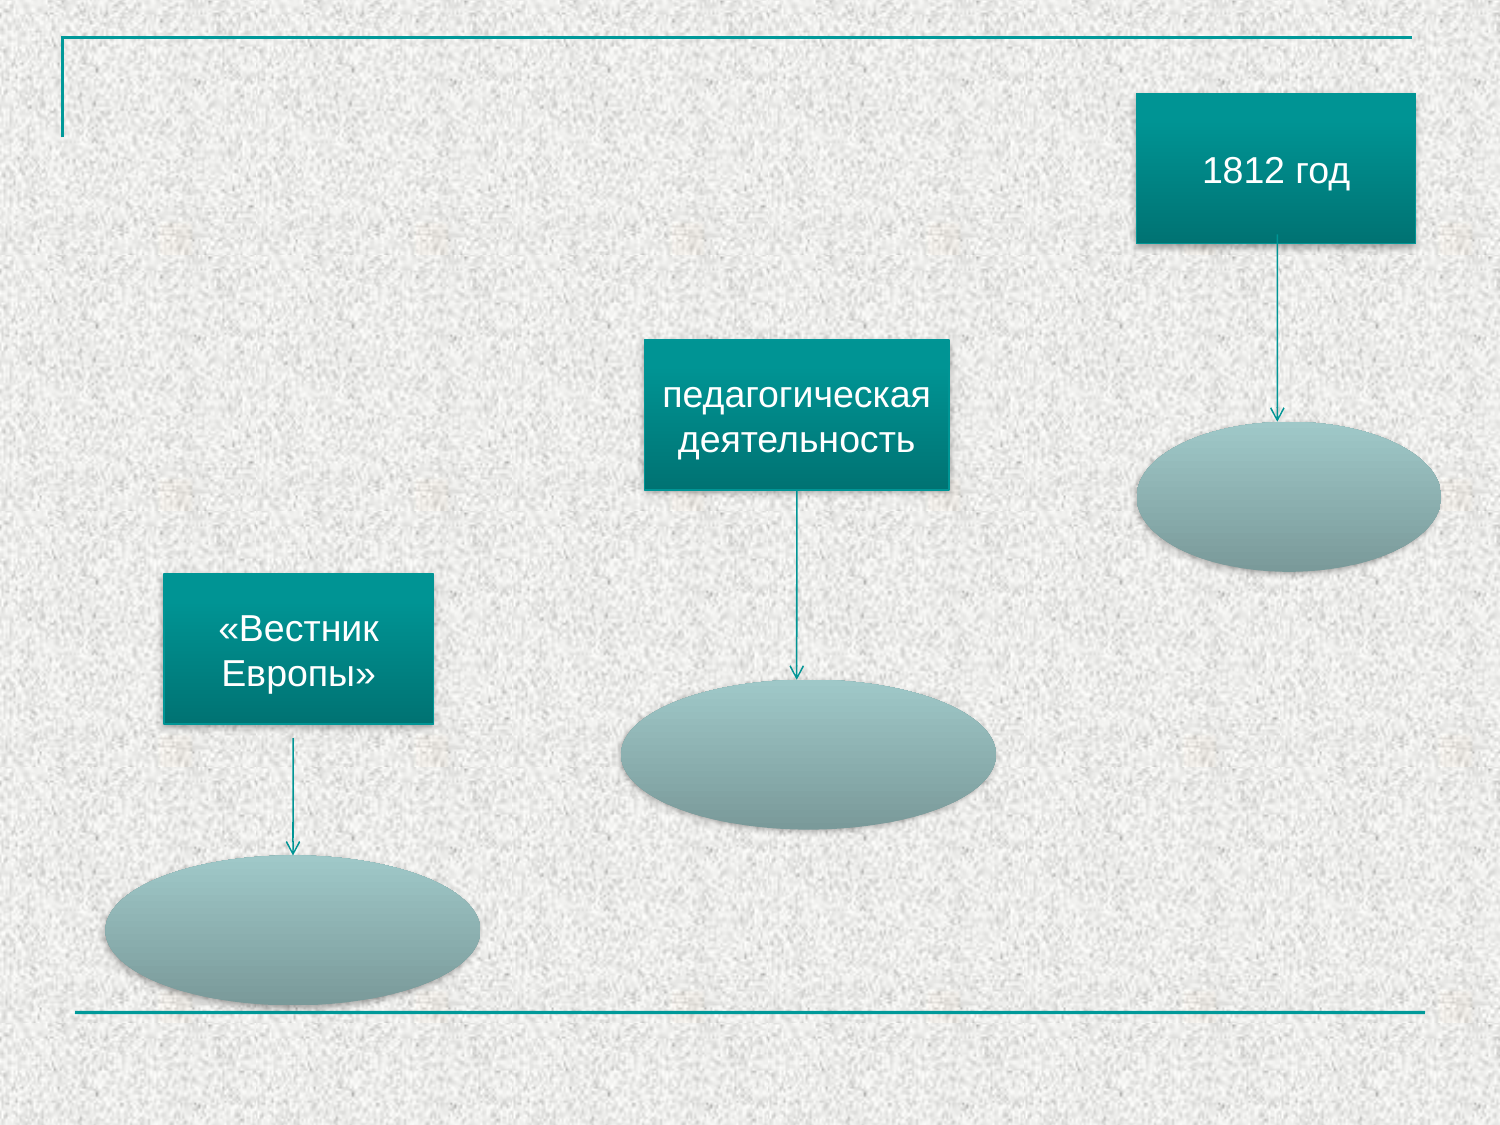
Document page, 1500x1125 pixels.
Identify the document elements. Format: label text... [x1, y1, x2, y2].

text_box [105, 855, 481, 1006]
picture [0, 0, 1500, 1125]
text_box [1136, 421, 1442, 572]
text_box «Вестник Европы» [163, 573, 434, 725]
text_box [621, 679, 997, 830]
text_box 1812 год [1136, 93, 1416, 244]
text_box педагогическая деятельность [644, 339, 950, 491]
